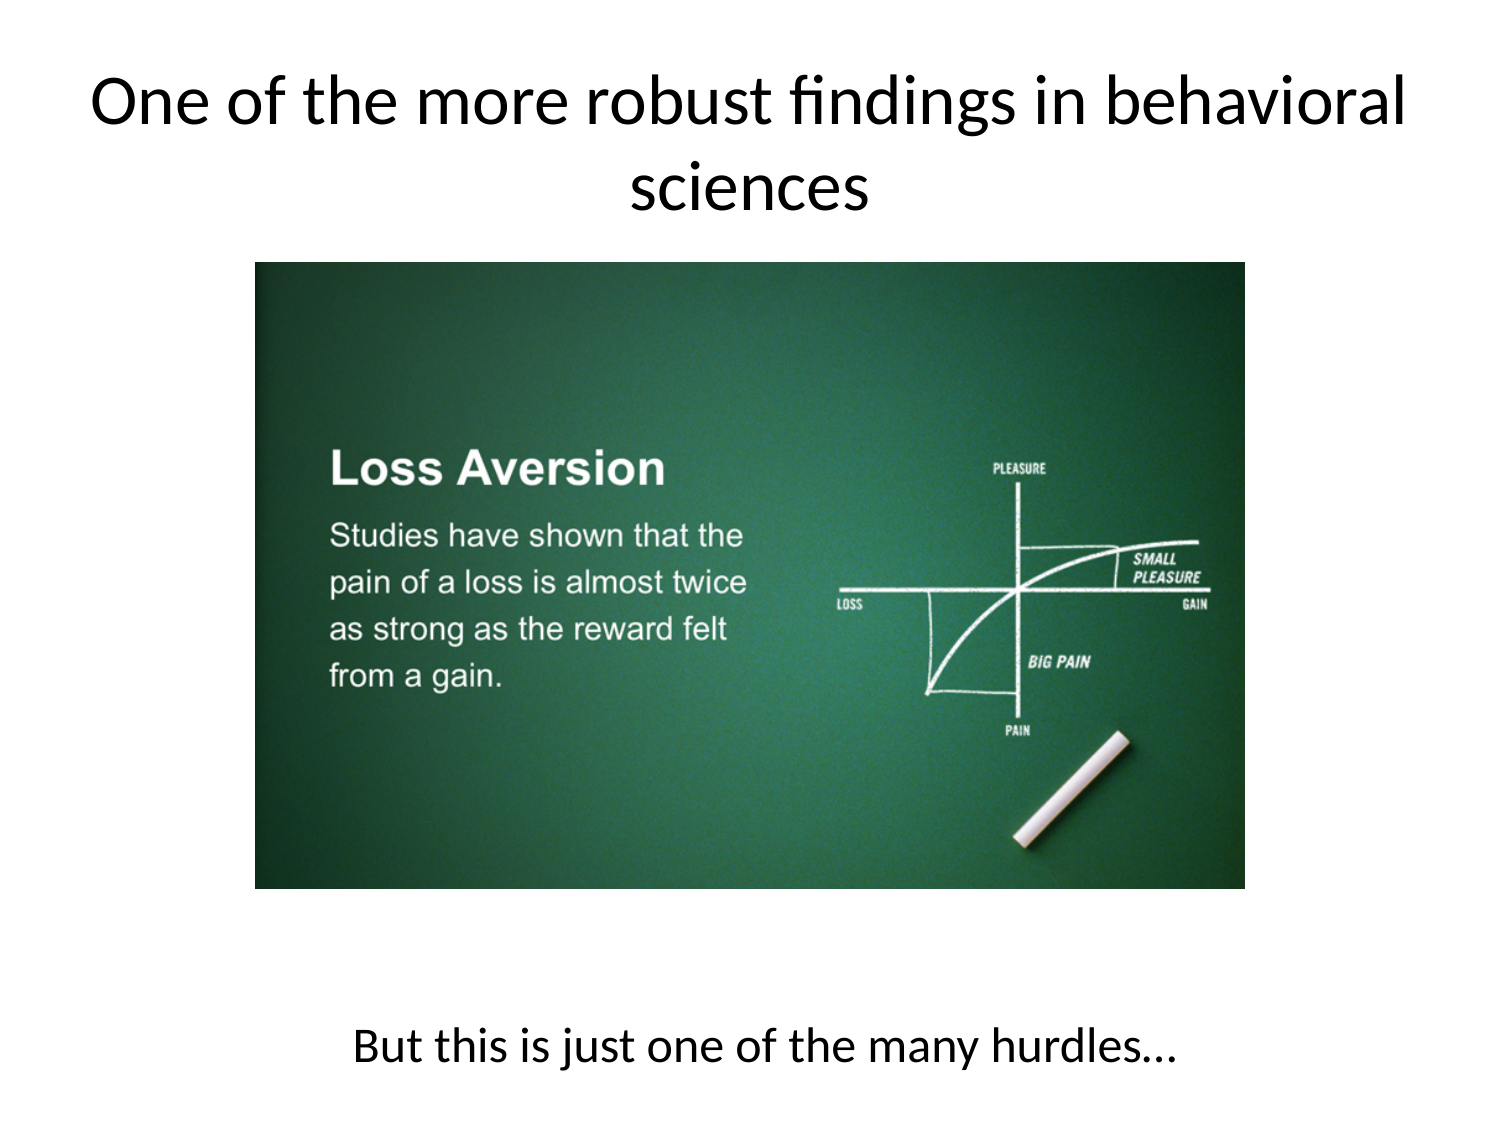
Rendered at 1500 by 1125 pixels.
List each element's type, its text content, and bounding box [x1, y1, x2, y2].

title One of the more robust findings in behavioral sciences [75, 45, 1425, 233]
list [74, 262, 1426, 889]
text_box But this is just one of the many hurdles… [293, 1004, 1237, 1080]
